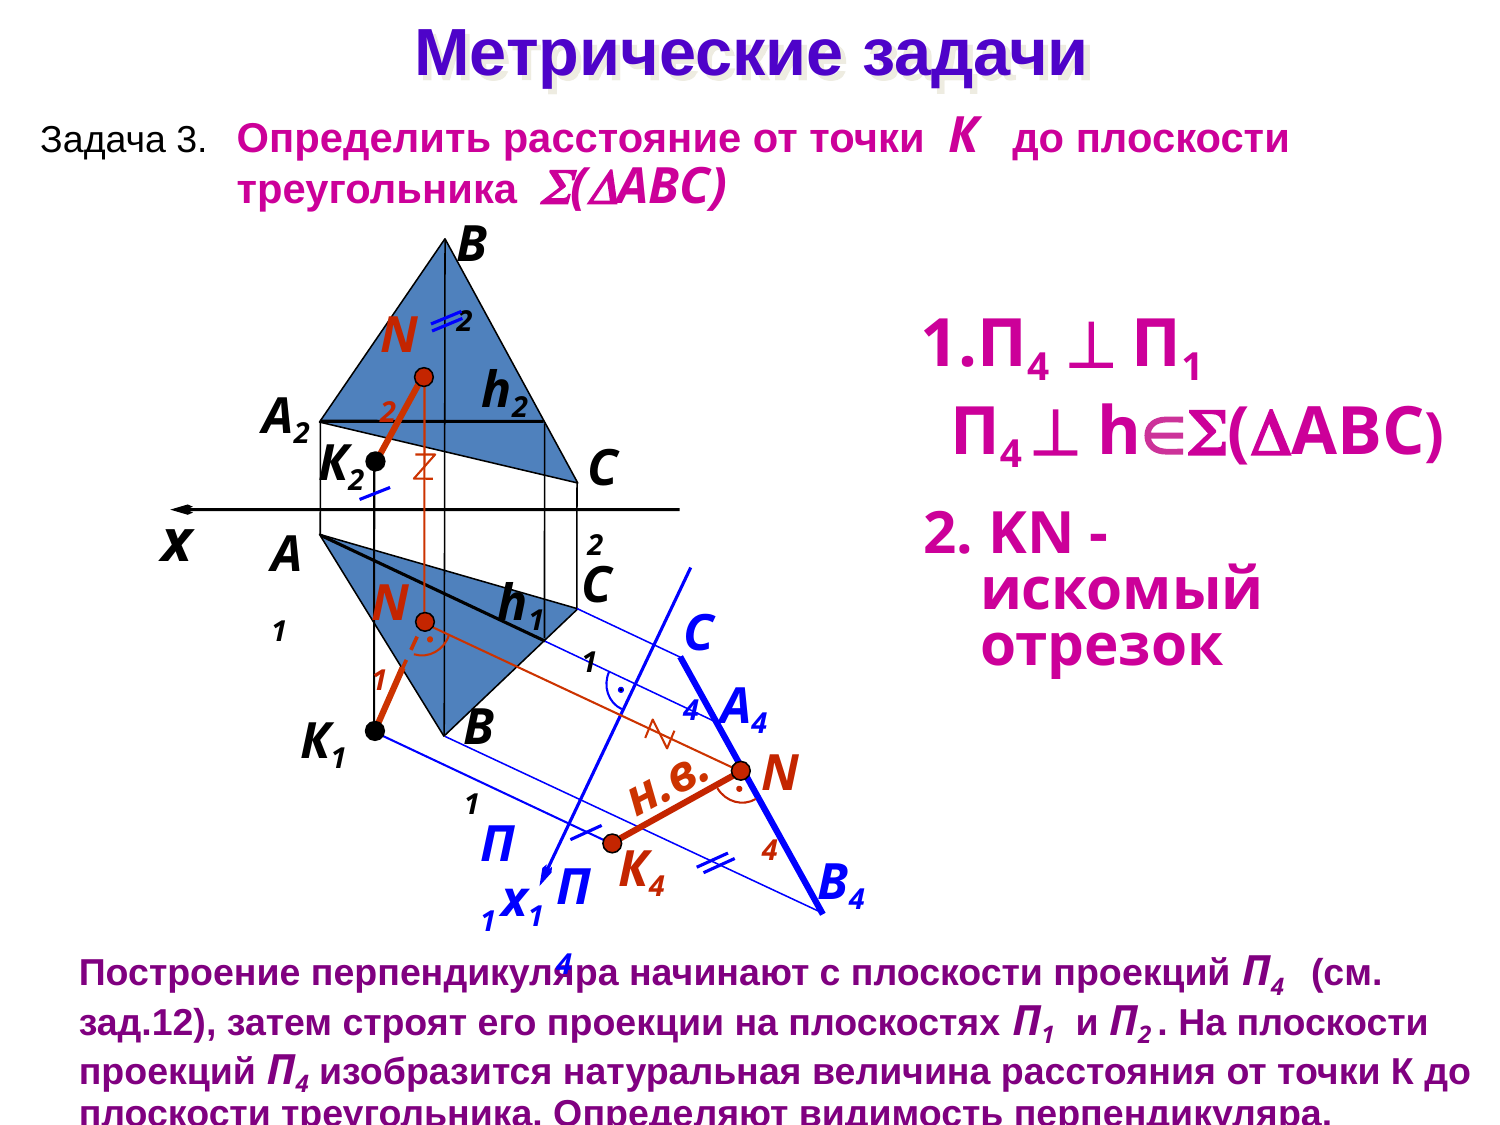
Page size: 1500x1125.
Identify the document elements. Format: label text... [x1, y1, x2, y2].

text_box x [146, 495, 226, 580]
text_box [409, 451, 675, 749]
text_box К1 [286, 701, 360, 782]
text_box [407, 244, 441, 293]
text_box А1 [256, 514, 330, 656]
text_box Задача 3. [25, 107, 221, 168]
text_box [436, 303, 737, 731]
text_box Метрические задачи [3, 4, 1500, 93]
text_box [320, 535, 359, 642]
text_box Определить расстояние от точки К до плоскости треугольника (АВС) [221, 104, 1500, 221]
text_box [320, 349, 360, 425]
text_box П4  П1 П4  h(АВС) [905, 292, 1476, 483]
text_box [356, 563, 360, 732]
text_box 2. KN - искомый отрезок [908, 501, 1357, 685]
text_box А2 [247, 376, 314, 457]
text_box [465, 924, 717, 935]
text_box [690, 852, 737, 868]
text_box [690, 733, 831, 844]
text_box Построение перпендикуляра начинают с плоскости проекций П4 (см. зад.12), затем строят его проекции на плоскостях П1 и П2 . На плоскости проекций П4 изобразится натуральная величина расстояния от точки К до плоскости треугольника. Определяют видимость перпендикуляра. [64, 936, 1500, 1125]
text_box B2 [441, 221, 516, 302]
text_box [444, 592, 887, 918]
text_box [365, 479, 686, 905]
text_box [365, 295, 449, 479]
text_box К2 [303, 423, 360, 504]
